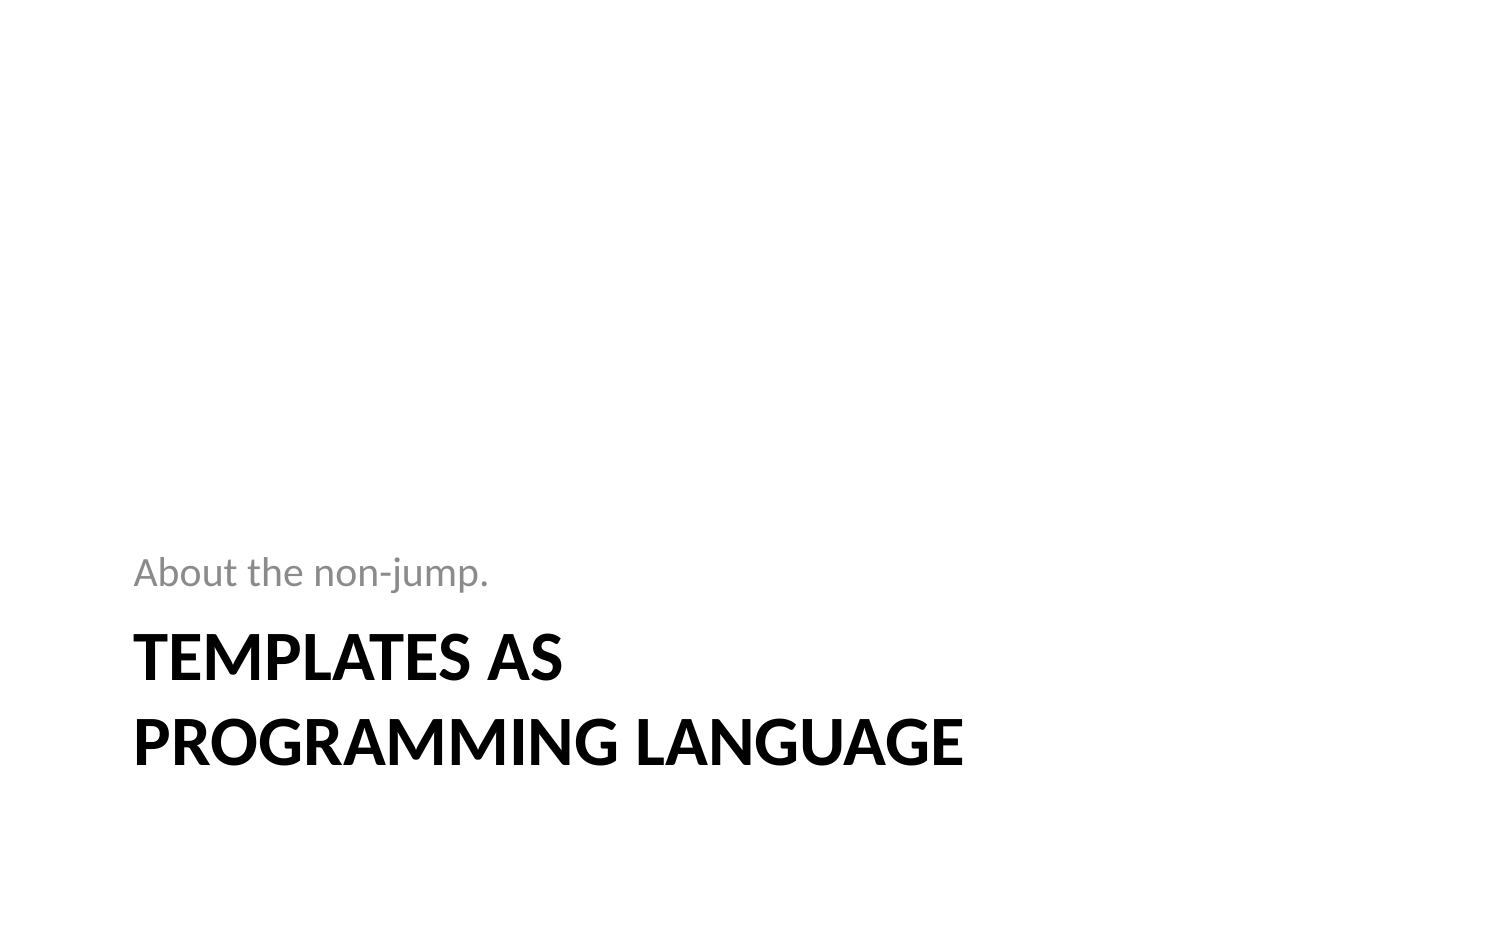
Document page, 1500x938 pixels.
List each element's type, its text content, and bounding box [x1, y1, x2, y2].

list About the non-jump. [118, 397, 1394, 603]
title Templates as programming language [118, 603, 1394, 789]
